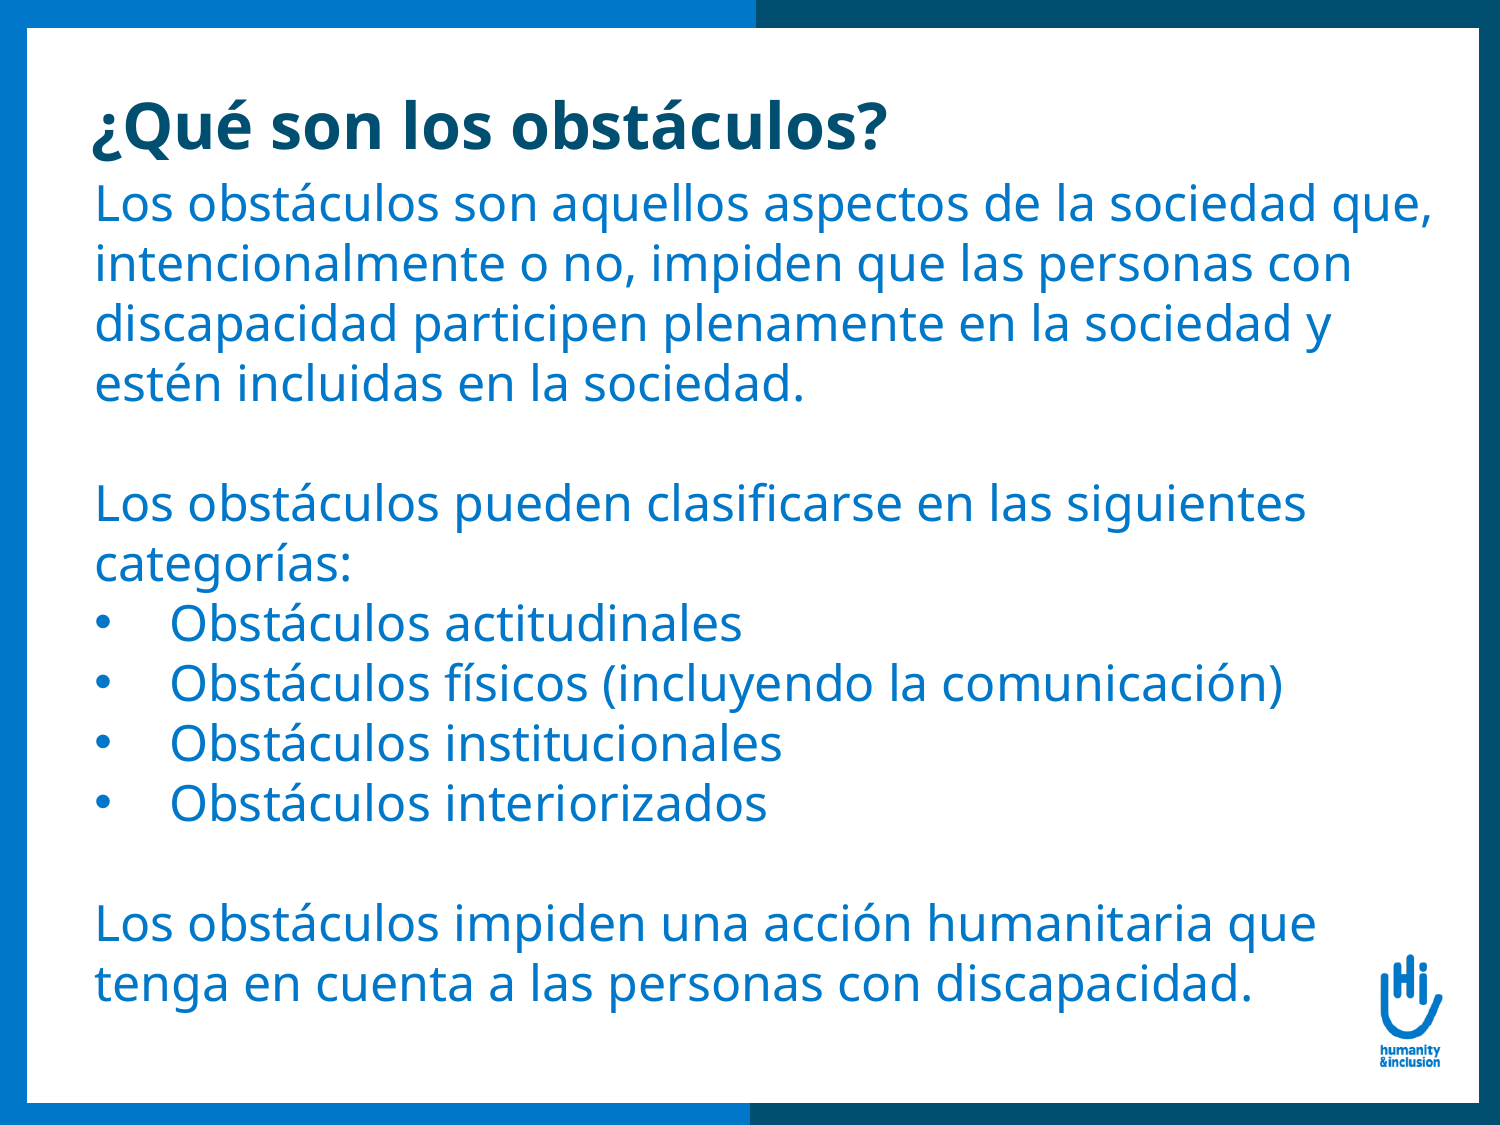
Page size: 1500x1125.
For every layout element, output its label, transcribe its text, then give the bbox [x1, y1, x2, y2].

title ¿Qué son los obstáculos? [79, 33, 1421, 163]
text_box Los obstáculos son aquellos aspectos de la sociedad que, intencionalmente o no, impiden que las personas con discapacidad participen plenamente en la sociedad y estén incluidas en la sociedad. Los obstáculos pueden clasificarse en las siguientes categorías: Obstáculos actitudinales Obstáculos físicos (incluyendo la comunicación) Obstáculos institucionales Obstáculos interiorizados Los obstáculos impiden una acción humanitaria que tenga en cuenta a las personas con discapacidad. [79, 163, 1459, 1019]
picture [1369, 1019, 1451, 1078]
